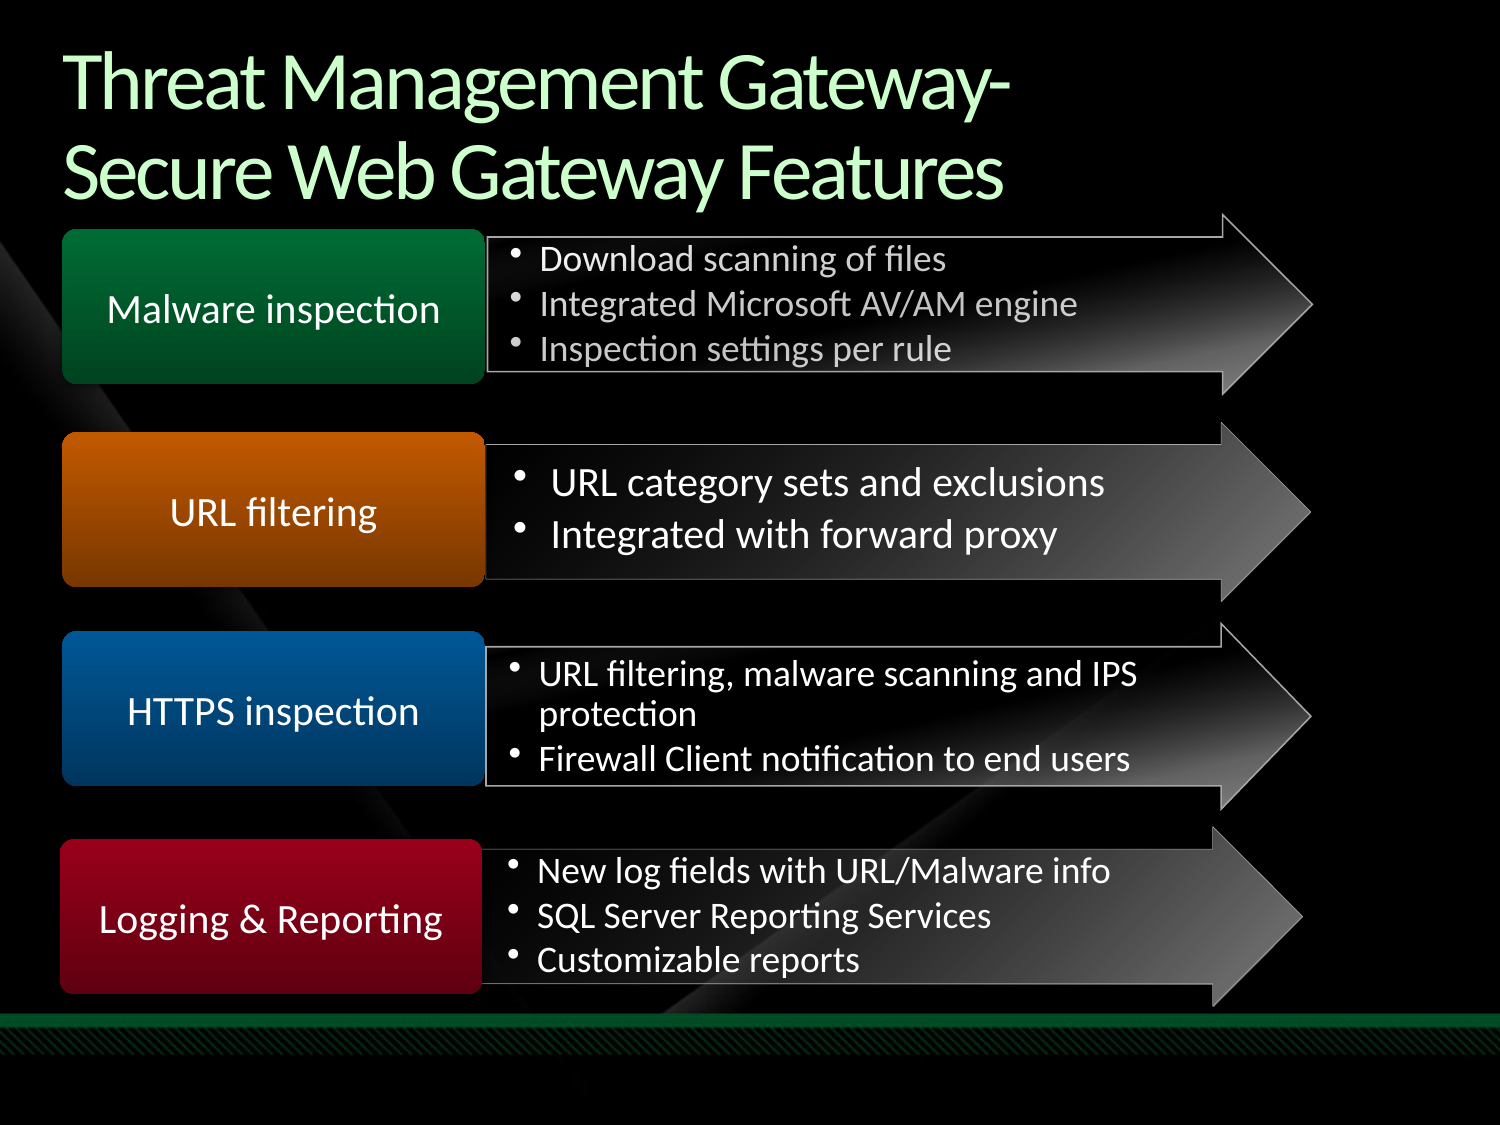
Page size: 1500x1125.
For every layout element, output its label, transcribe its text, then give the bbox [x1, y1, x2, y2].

text_box URL category sets and exclusions Integrated with forward proxy [511, 458, 1261, 611]
title Threat Management Gateway- Secure Web Gateway Features [62, 37, 1438, 220]
picture [0, 0, 1500, 1125]
text_box New log fields with URL/Malware info SQL Server Reporting Services Customizable reports [487, 849, 1227, 984]
text_box URL filtering [62, 432, 485, 588]
text_box Logging & Reporting [59, 839, 483, 995]
text_box [489, 421, 1259, 580]
text_box [487, 826, 1303, 1007]
text_box [1261, 460, 1312, 563]
text_box HTTPS inspection [61, 630, 475, 788]
text_box Malware inspection [62, 229, 477, 385]
